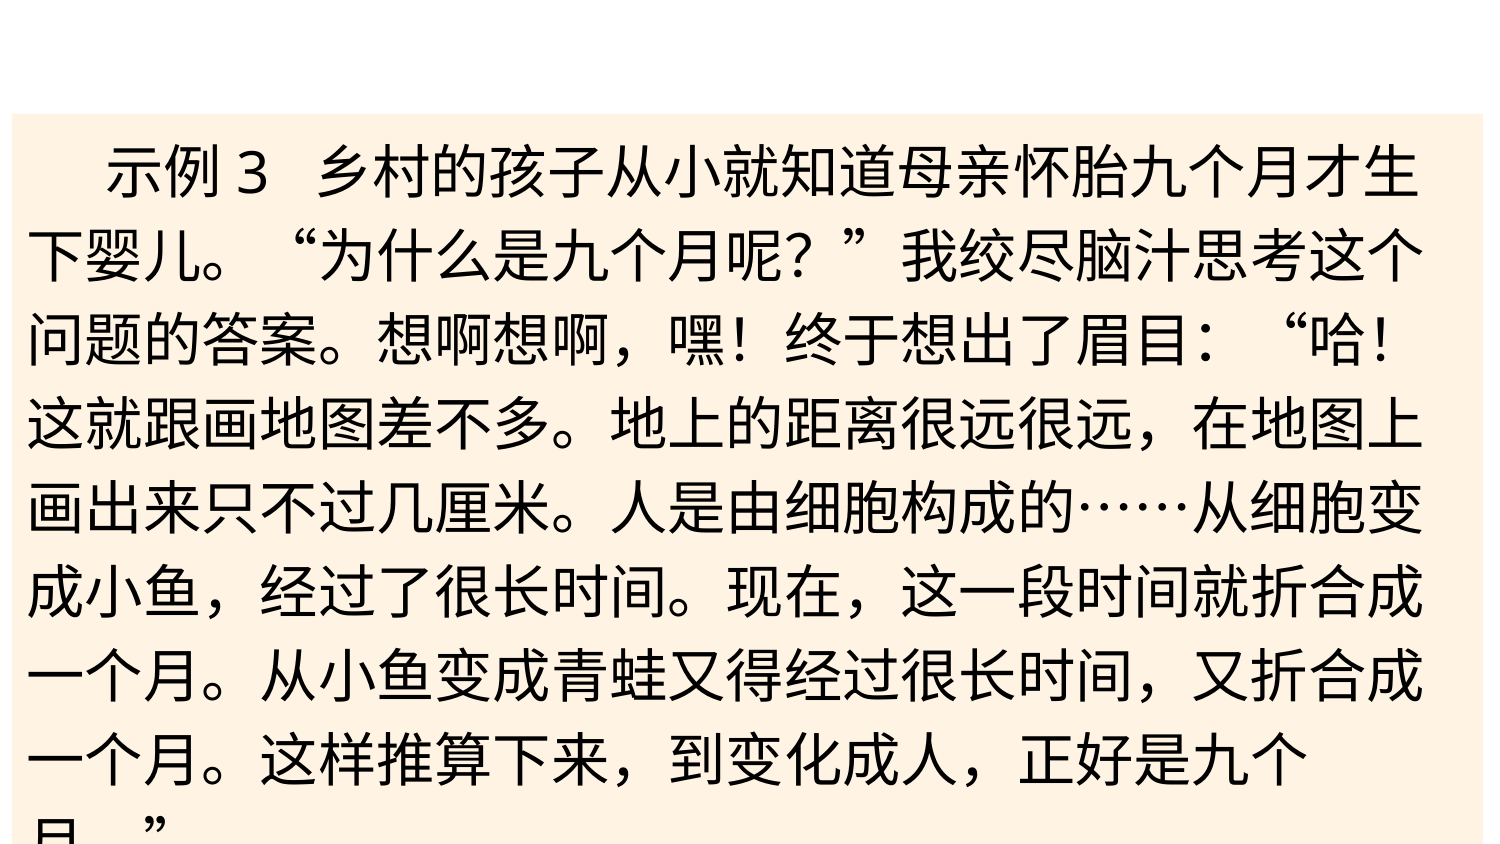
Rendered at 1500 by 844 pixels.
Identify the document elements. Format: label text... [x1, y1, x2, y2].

text_box 示例3 乡村的孩子从小就知道母亲怀胎九个月才生下婴儿。“为什么是九个月呢？”我绞尽脑汁思考这个问题的答案。想啊想啊，嘿！终于想出了眉目：“哈！这就跟画地图差不多。地上的距离很远很远，在地图上画出来只不过几厘米。人是由细胞构成的……从细胞变成小鱼，经过了很长时间。现在，这一段时间就折合成一个月。从小鱼变成青蛙又得经过很长时间，又折合成一个月。这样推算下来，到变化成人，正好是九个月。” [12, 113, 1483, 844]
